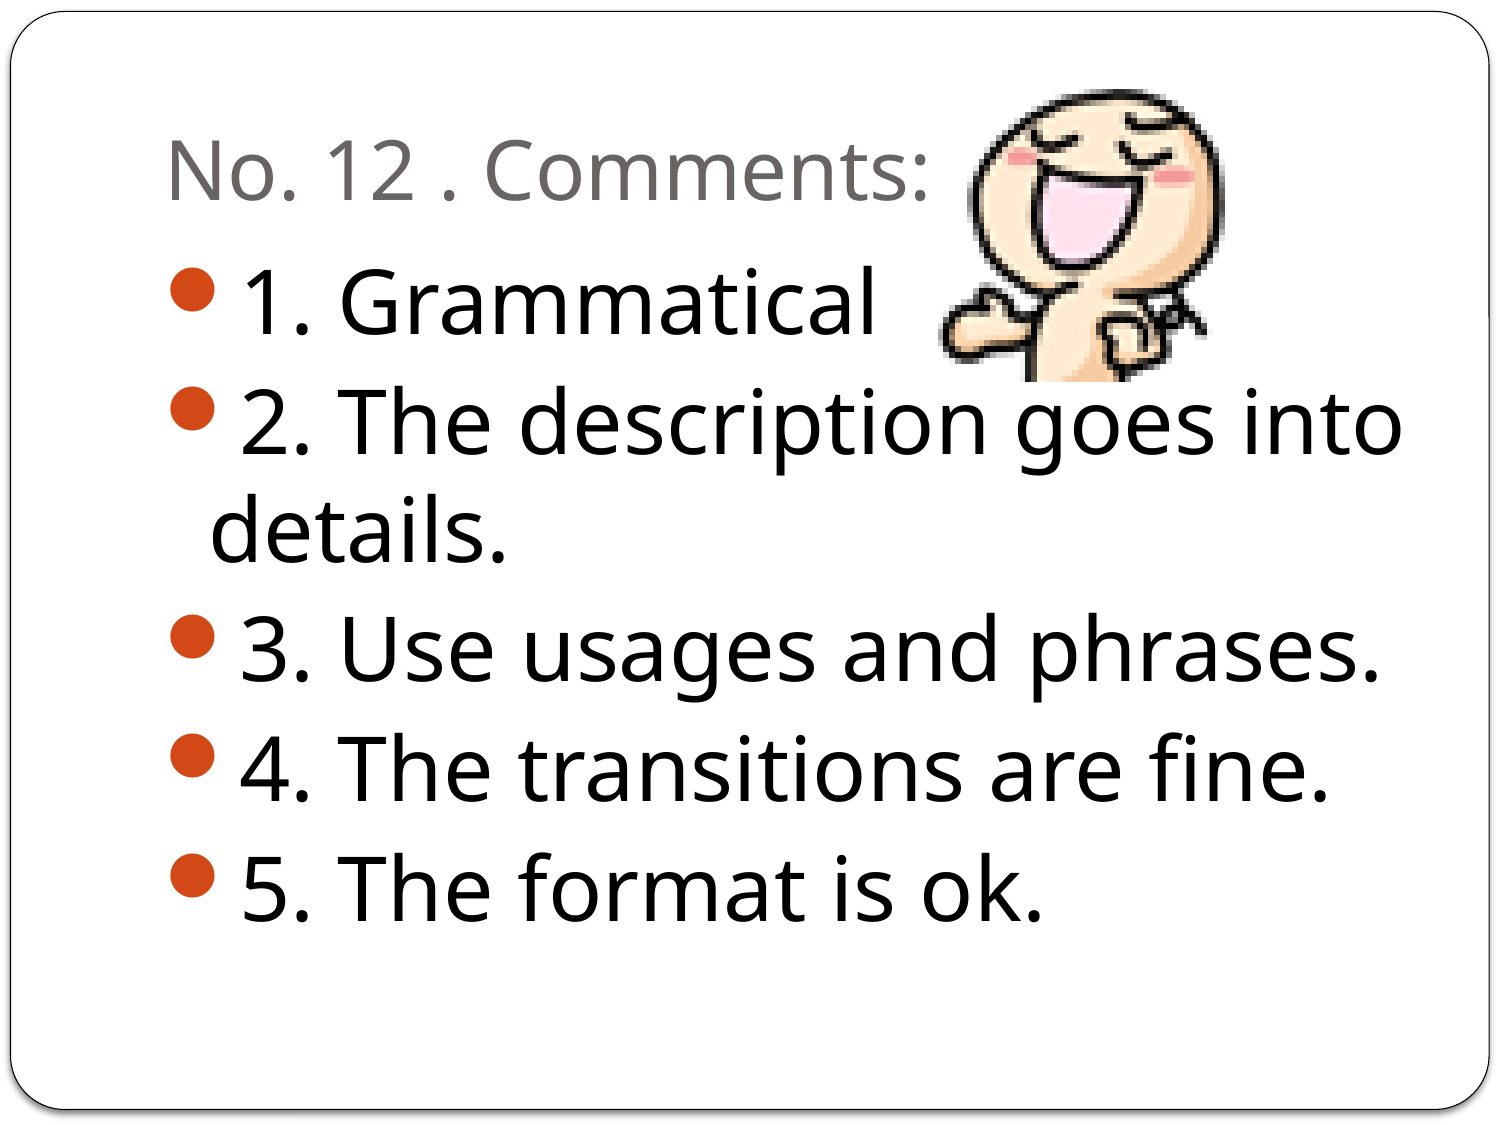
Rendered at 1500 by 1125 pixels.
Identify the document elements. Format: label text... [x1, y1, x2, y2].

picture [938, 89, 1231, 382]
list 1. Grammatical 2. The description goes into details. 3. Use usages and phrases. 4. The transitions are fine. 5. The format is ok. [150, 237, 1425, 988]
title No. 12 . Comments: [150, 45, 1425, 233]
